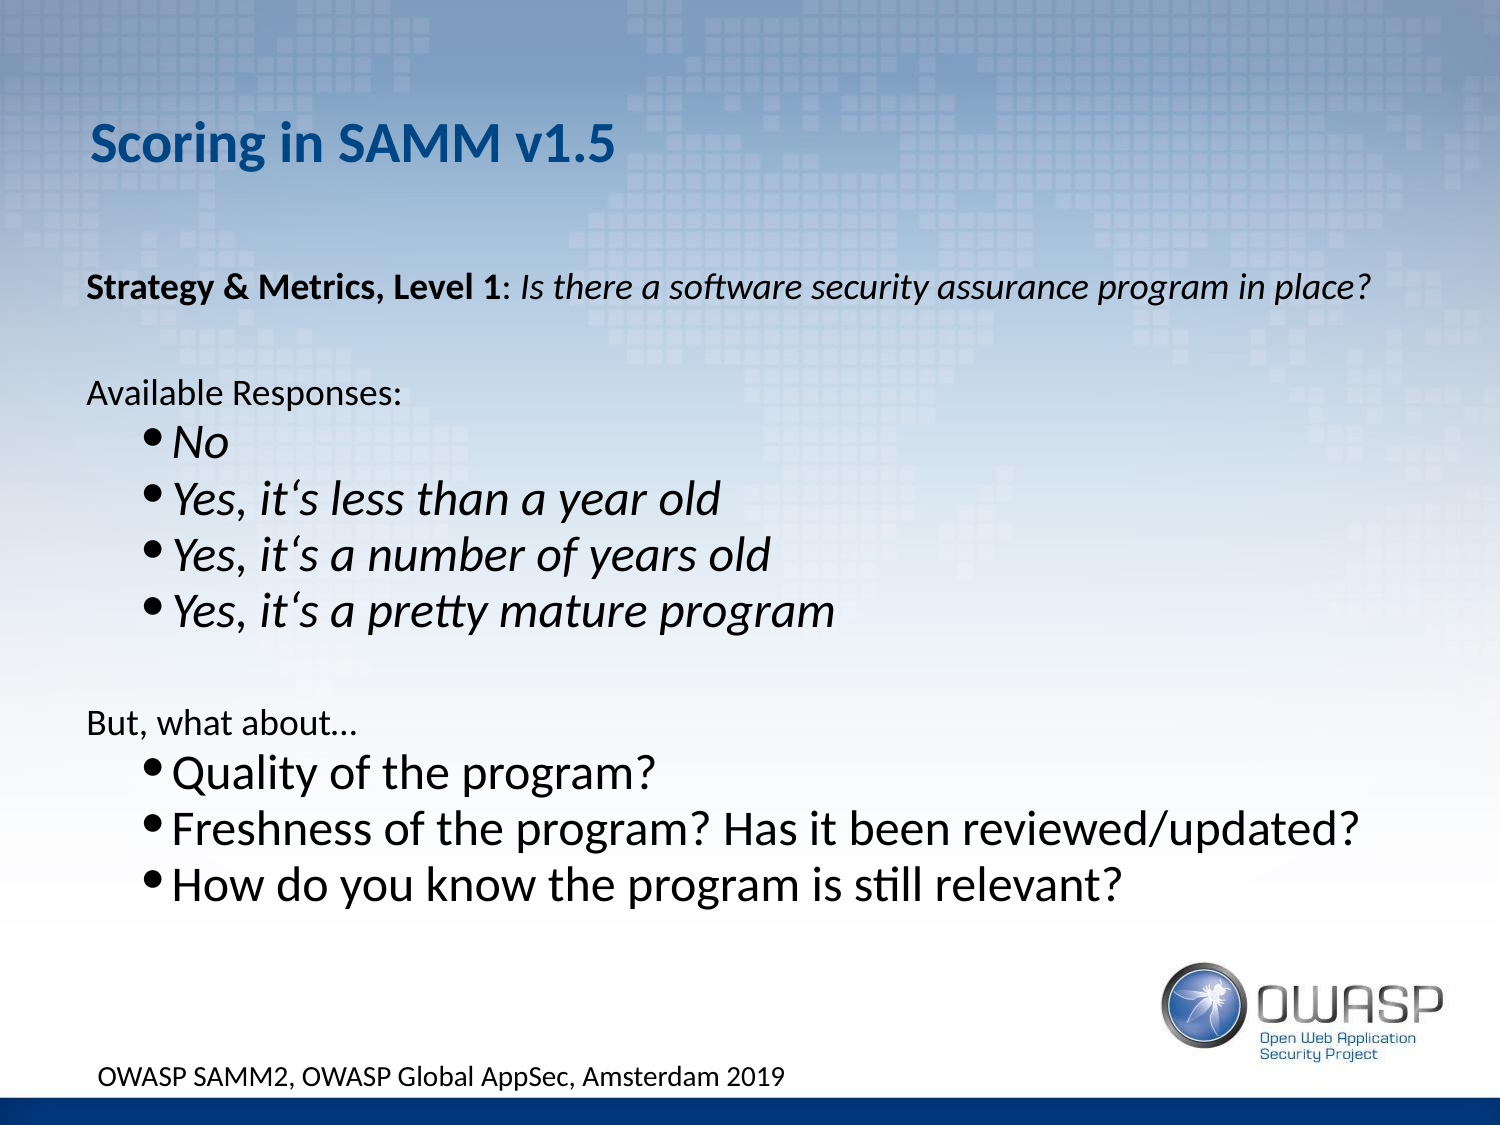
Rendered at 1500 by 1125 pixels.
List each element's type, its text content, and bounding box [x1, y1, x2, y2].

title Scoring in SAMM v1.5 [75, 45, 1425, 233]
picture [0, 0, 1500, 1125]
list Strategy & Metrics, Level 1: Is there a software security assurance program in place? Available Responses: No Yes, it‘s less than a year old Yes, it‘s a number of years old Yes, it‘s a pretty mature program But, what about… Quality of the program? Freshness of the program? Has it been reviewed/updated? How do you know the program is still relevant? [75, 265, 1425, 943]
text_box OWASP SAMM2, OWASP Global AppSec, Amsterdam 2019 [0, 1042, 884, 1103]
